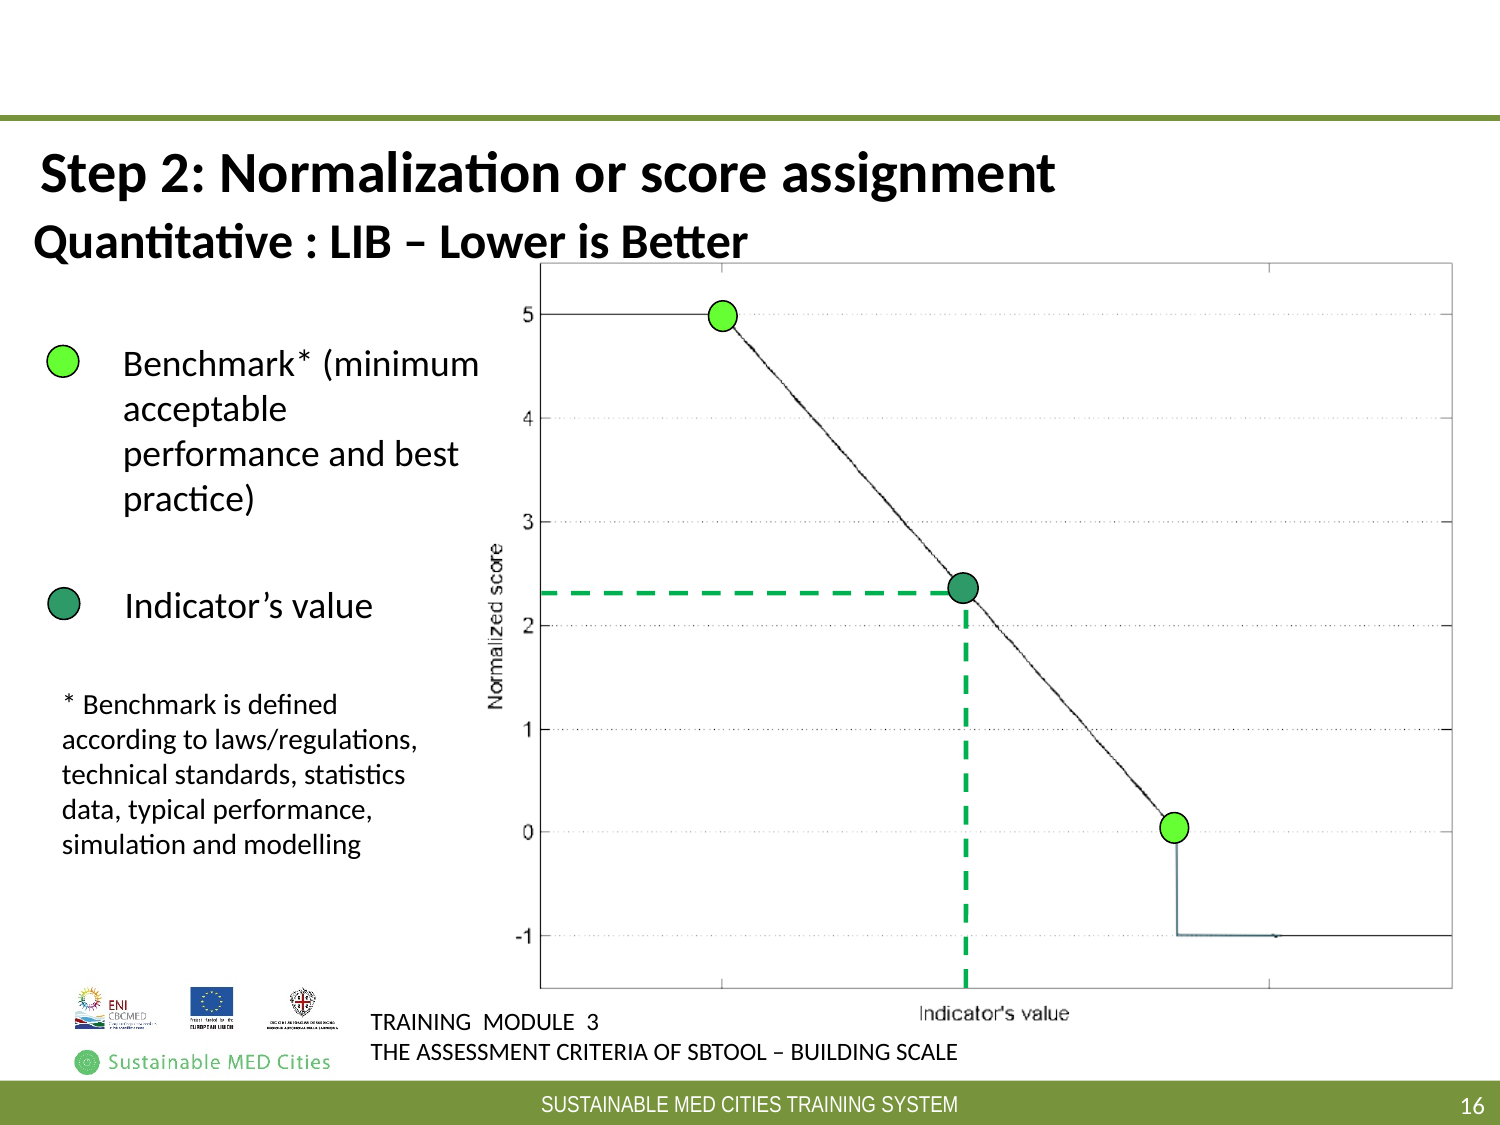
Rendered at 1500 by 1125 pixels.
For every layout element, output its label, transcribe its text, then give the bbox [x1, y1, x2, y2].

text_box Benchmark* (minimum acceptable performance and best practice) [108, 331, 467, 527]
text_box [48, 587, 80, 620]
text_box * Benchmark is defined according to laws/regulations, technical standards, statistics data, typical performance, simulation and modelling [47, 678, 467, 868]
text_box Indicator’s value [109, 573, 395, 634]
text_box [472, 231, 1471, 1048]
picture [62, 978, 356, 1080]
slide_number 16 [1399, 1074, 1500, 1125]
text_box Quantitative : LIB – Lower is Better [18, 201, 907, 276]
text_box Step 2: Normalization or score assignment [25, 126, 1073, 212]
text_box [47, 345, 79, 378]
